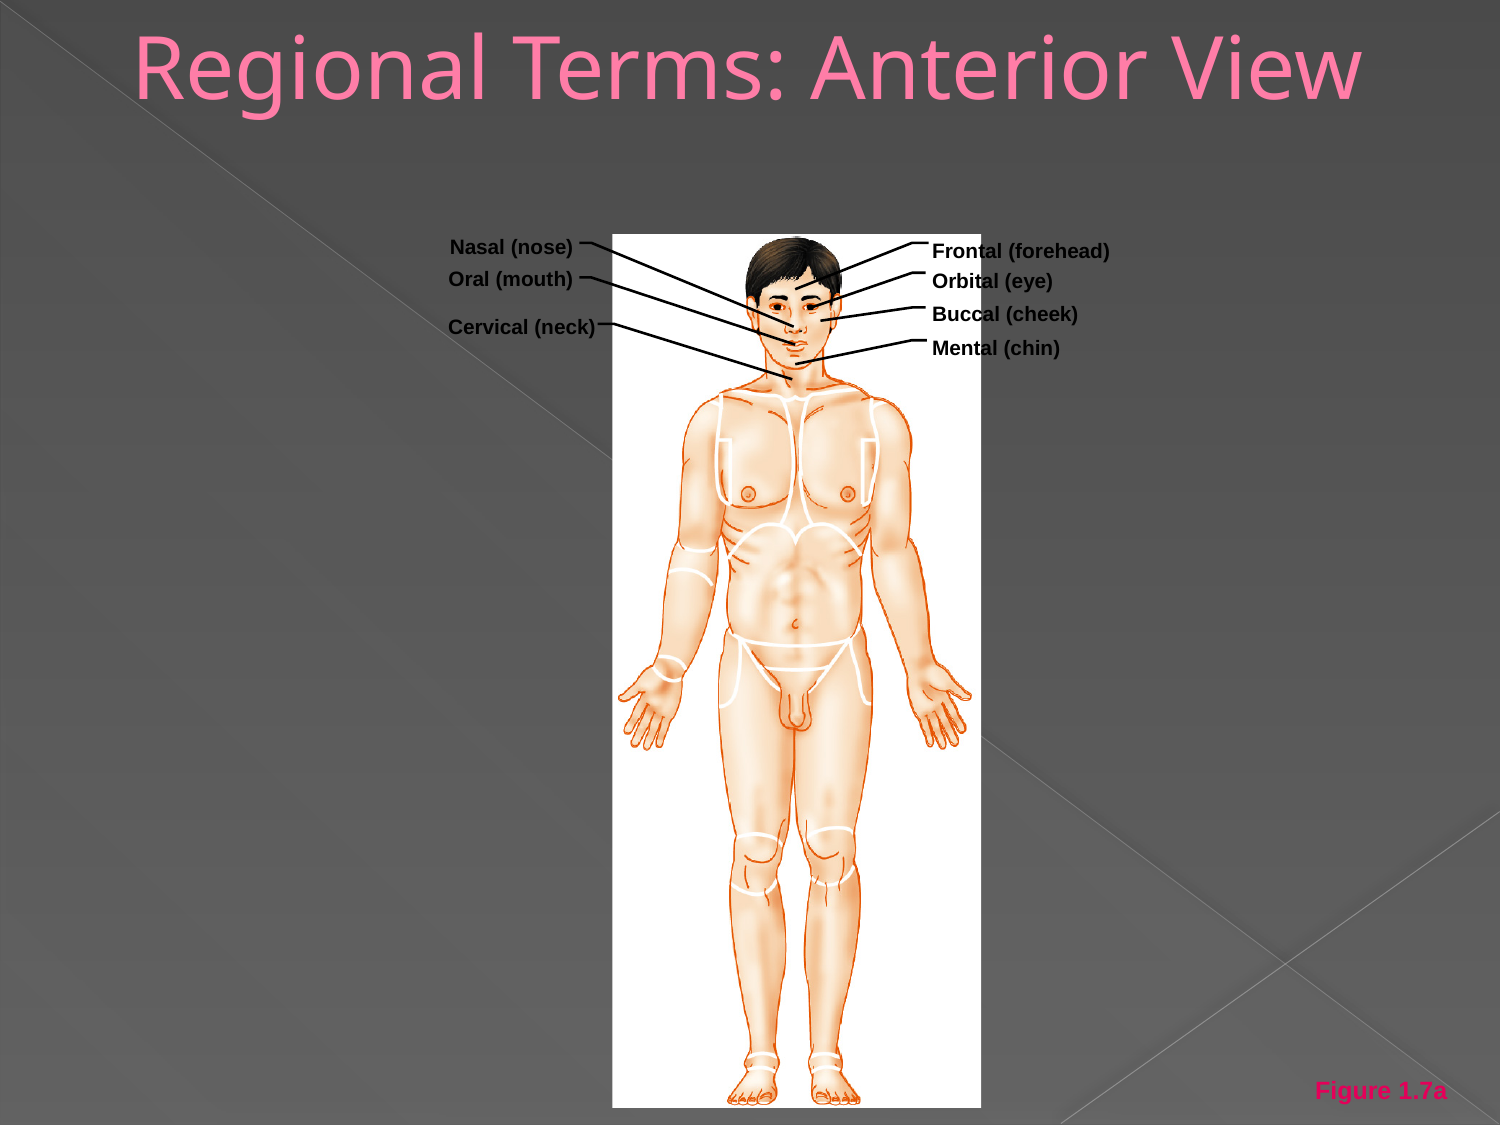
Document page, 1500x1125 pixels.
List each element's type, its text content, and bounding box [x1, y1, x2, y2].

text_box Figure 1.7a [1200, 1067, 1463, 1113]
title Regional Terms: Anterior View [36, 0, 1500, 180]
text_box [448, 233, 1111, 1125]
